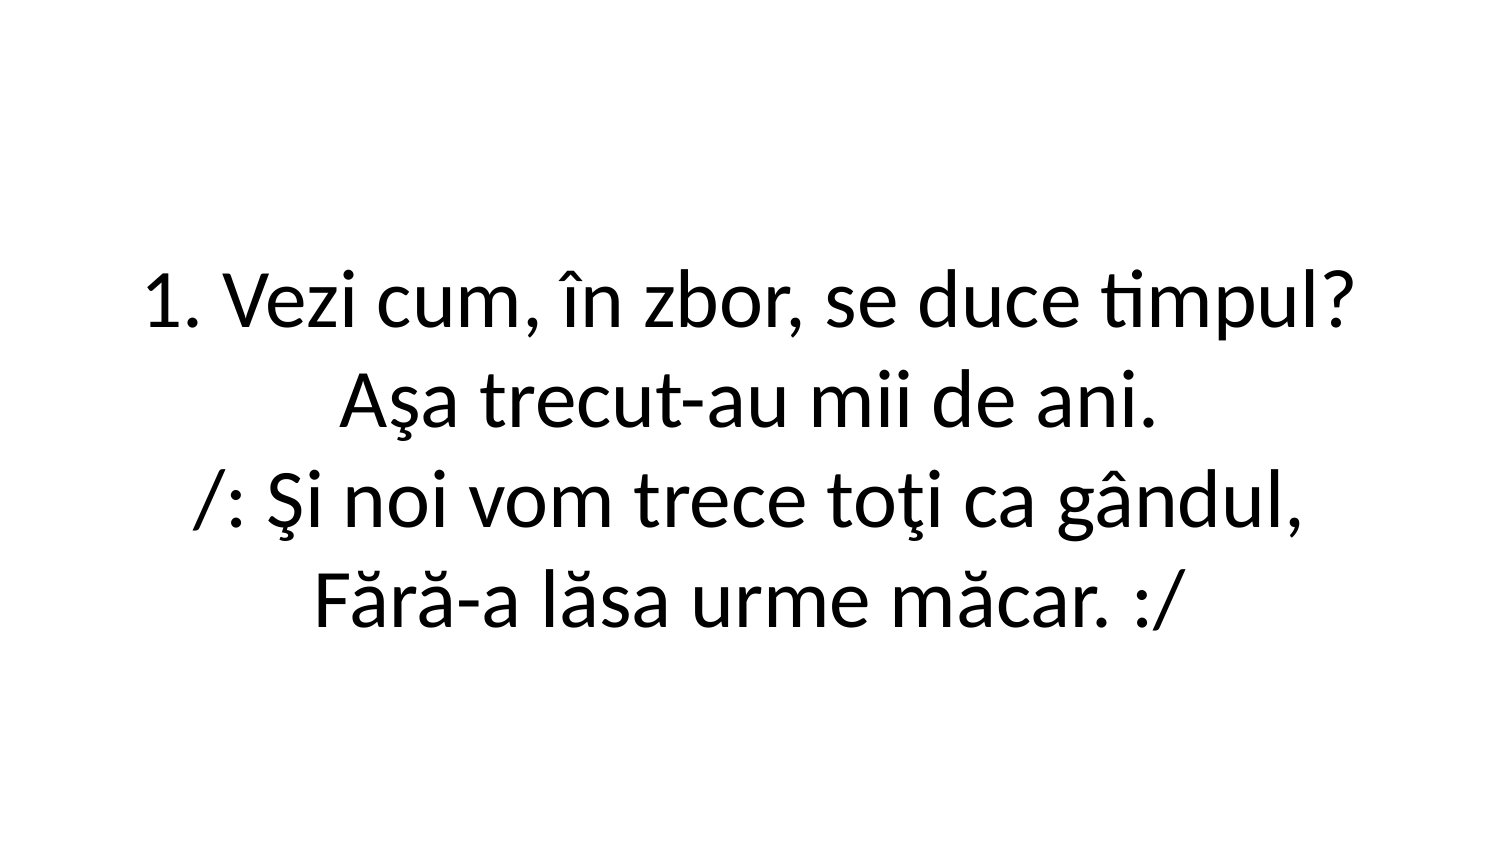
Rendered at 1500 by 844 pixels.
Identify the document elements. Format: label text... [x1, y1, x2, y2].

text_box 1. Vezi cum, în zbor, se duce timpul? Aşa trecut-au mii de ani. /: Şi noi vom trece toţi ca gândul, Fără-a lăsa urme măcar. :/ [126, 192, 1374, 652]
